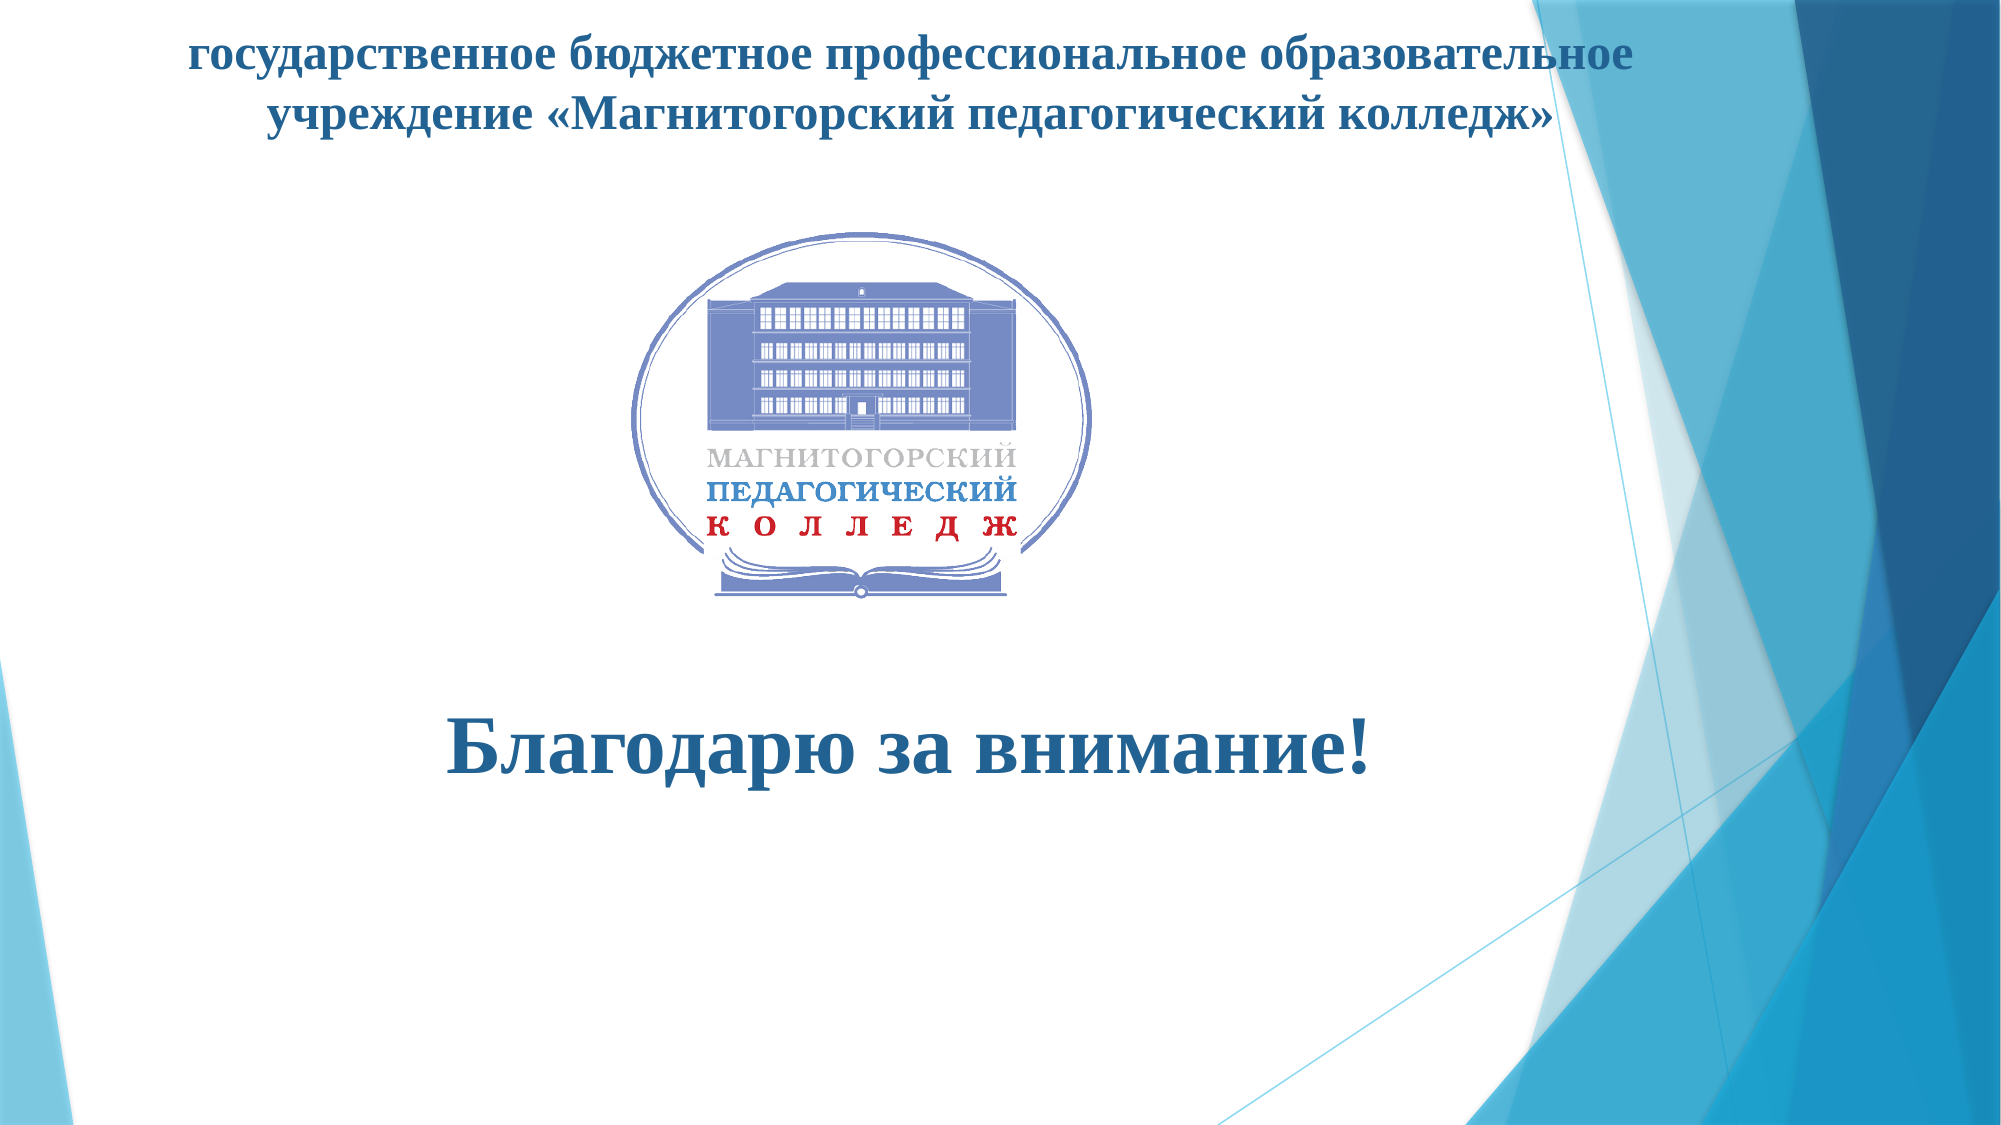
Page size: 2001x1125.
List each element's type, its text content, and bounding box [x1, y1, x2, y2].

picture [631, 187, 1097, 645]
title Благодарю за внимание! [323, 683, 1498, 865]
text_box государственное бюджетное профессиональное образовательное учреждение «Магнитогорский педагогический колледж» [157, 12, 1664, 148]
